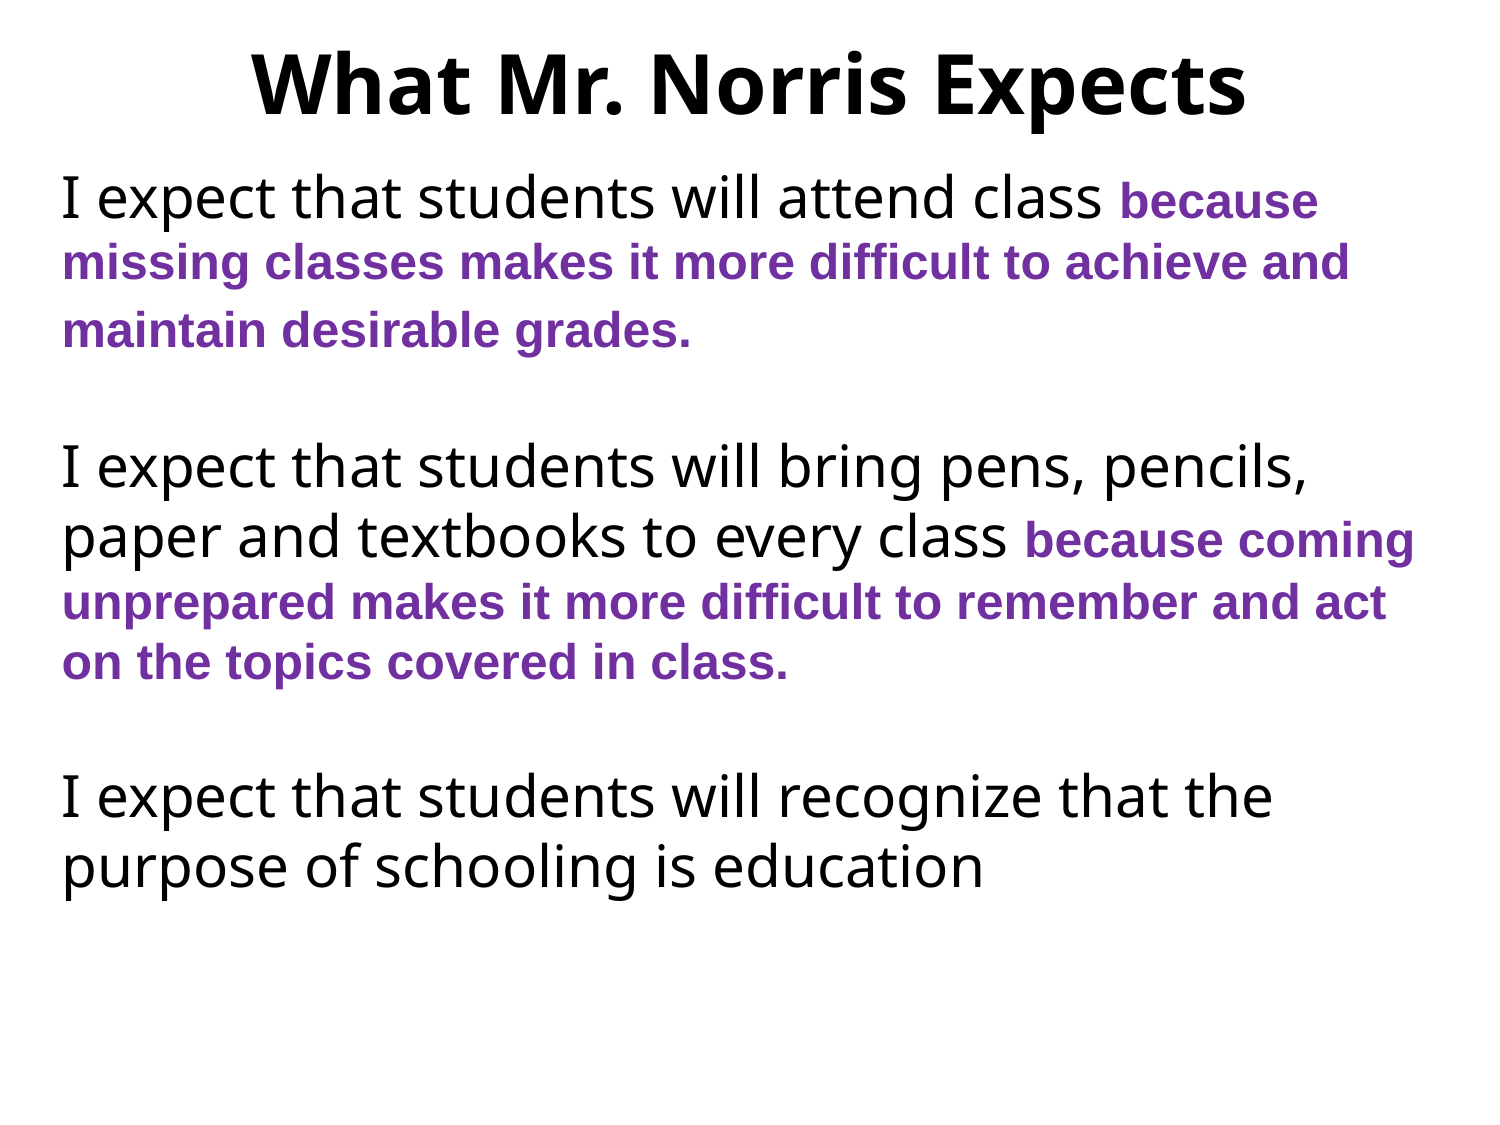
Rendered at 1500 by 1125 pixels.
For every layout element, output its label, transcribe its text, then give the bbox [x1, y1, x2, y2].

text_box I expect that students will attend class because missing classes makes it more difficult to achieve and maintain desirable grades. I expect that students will bring pens, pencils, paper and textbooks to every class because coming unprepared makes it more difficult to remember and act on the topics covered in class. I expect that students will recognize that the purpose of schooling is education [46, 152, 1442, 907]
text_box What Mr. Norris Expects [0, 23, 1500, 139]
